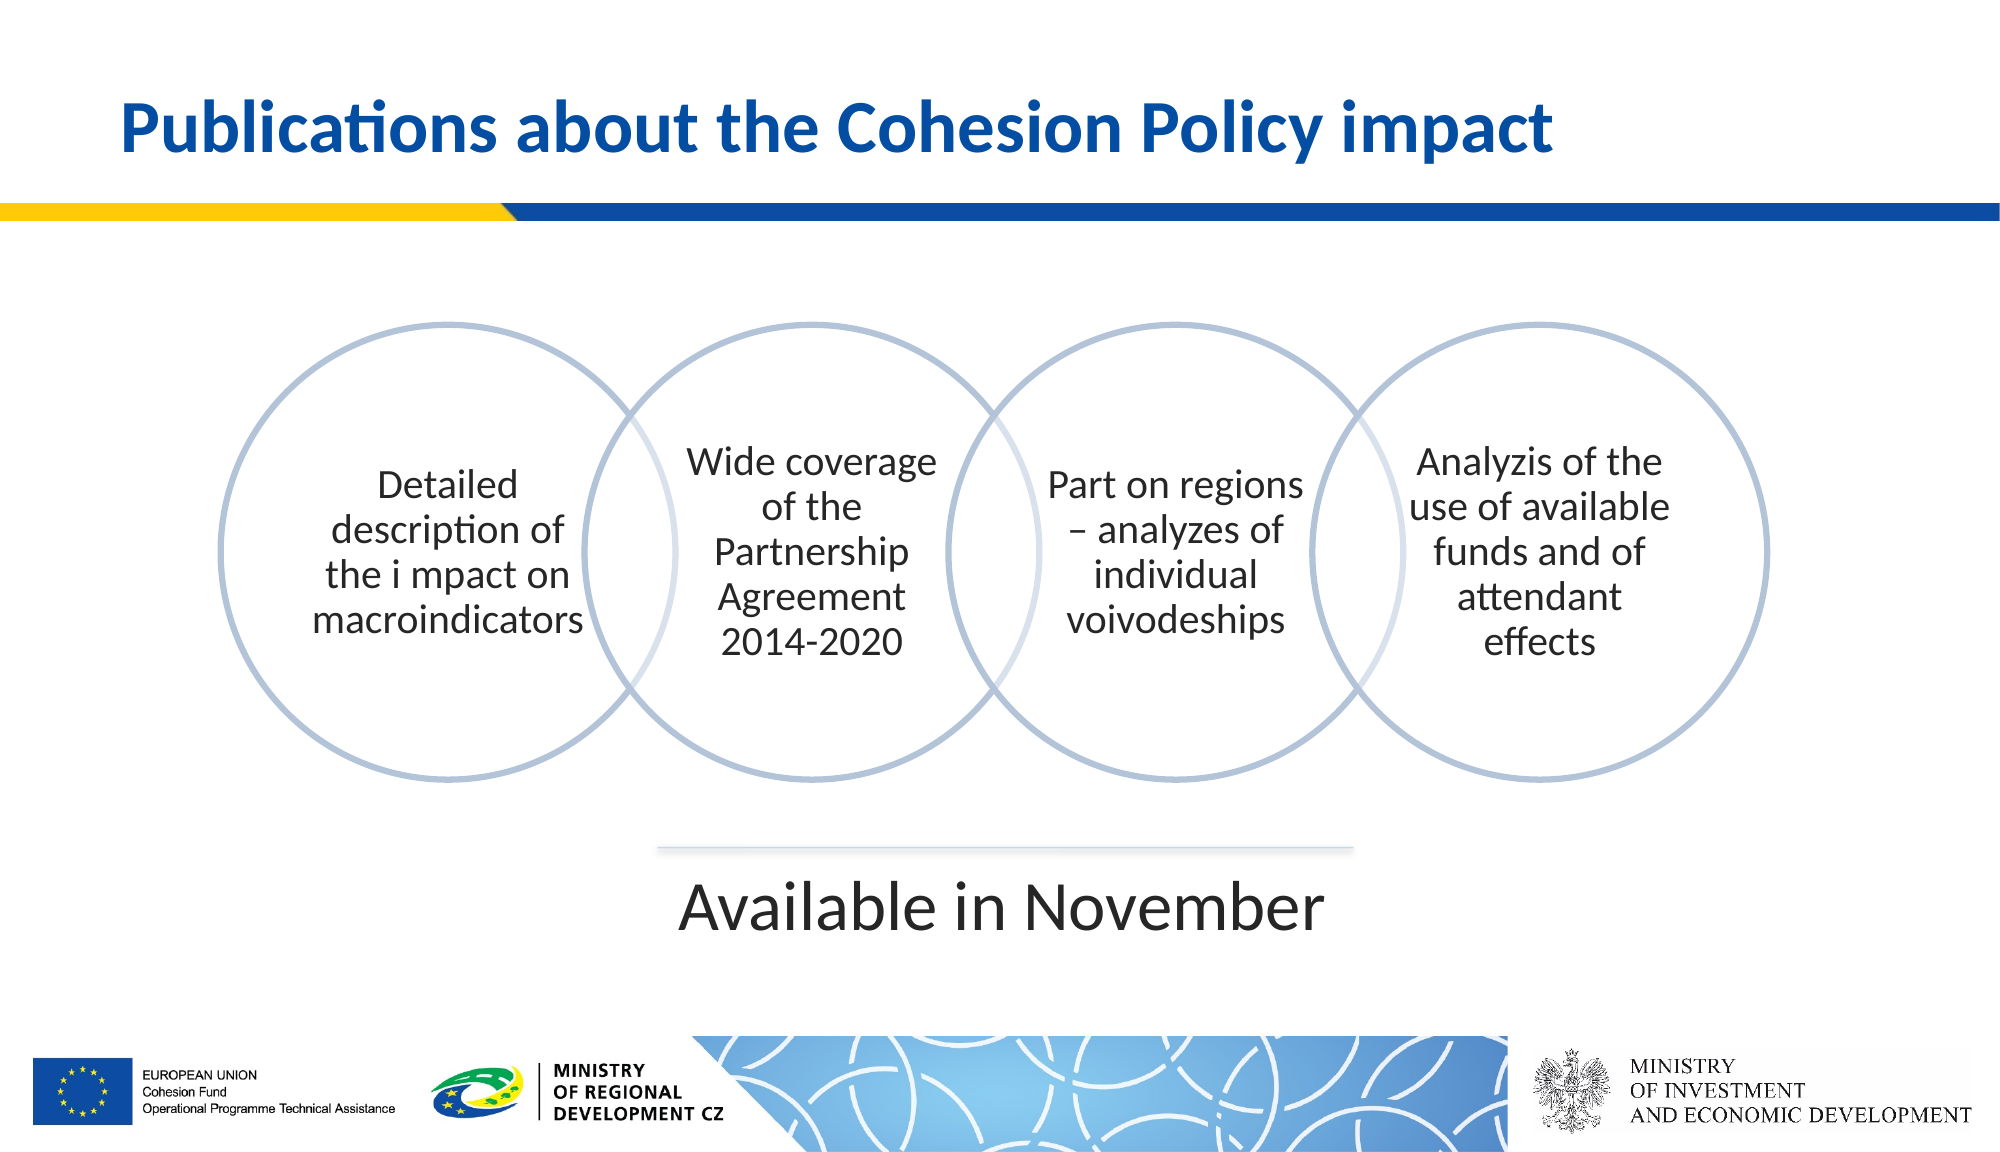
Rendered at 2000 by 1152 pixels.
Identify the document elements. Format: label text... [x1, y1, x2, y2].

picture [0, 1036, 1508, 1152]
title Publications about the Cohesion Policy impact [99, 46, 1900, 198]
picture [0, 203, 2000, 221]
picture [1533, 1048, 1972, 1134]
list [220, 256, 1768, 848]
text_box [657, 847, 1354, 1019]
